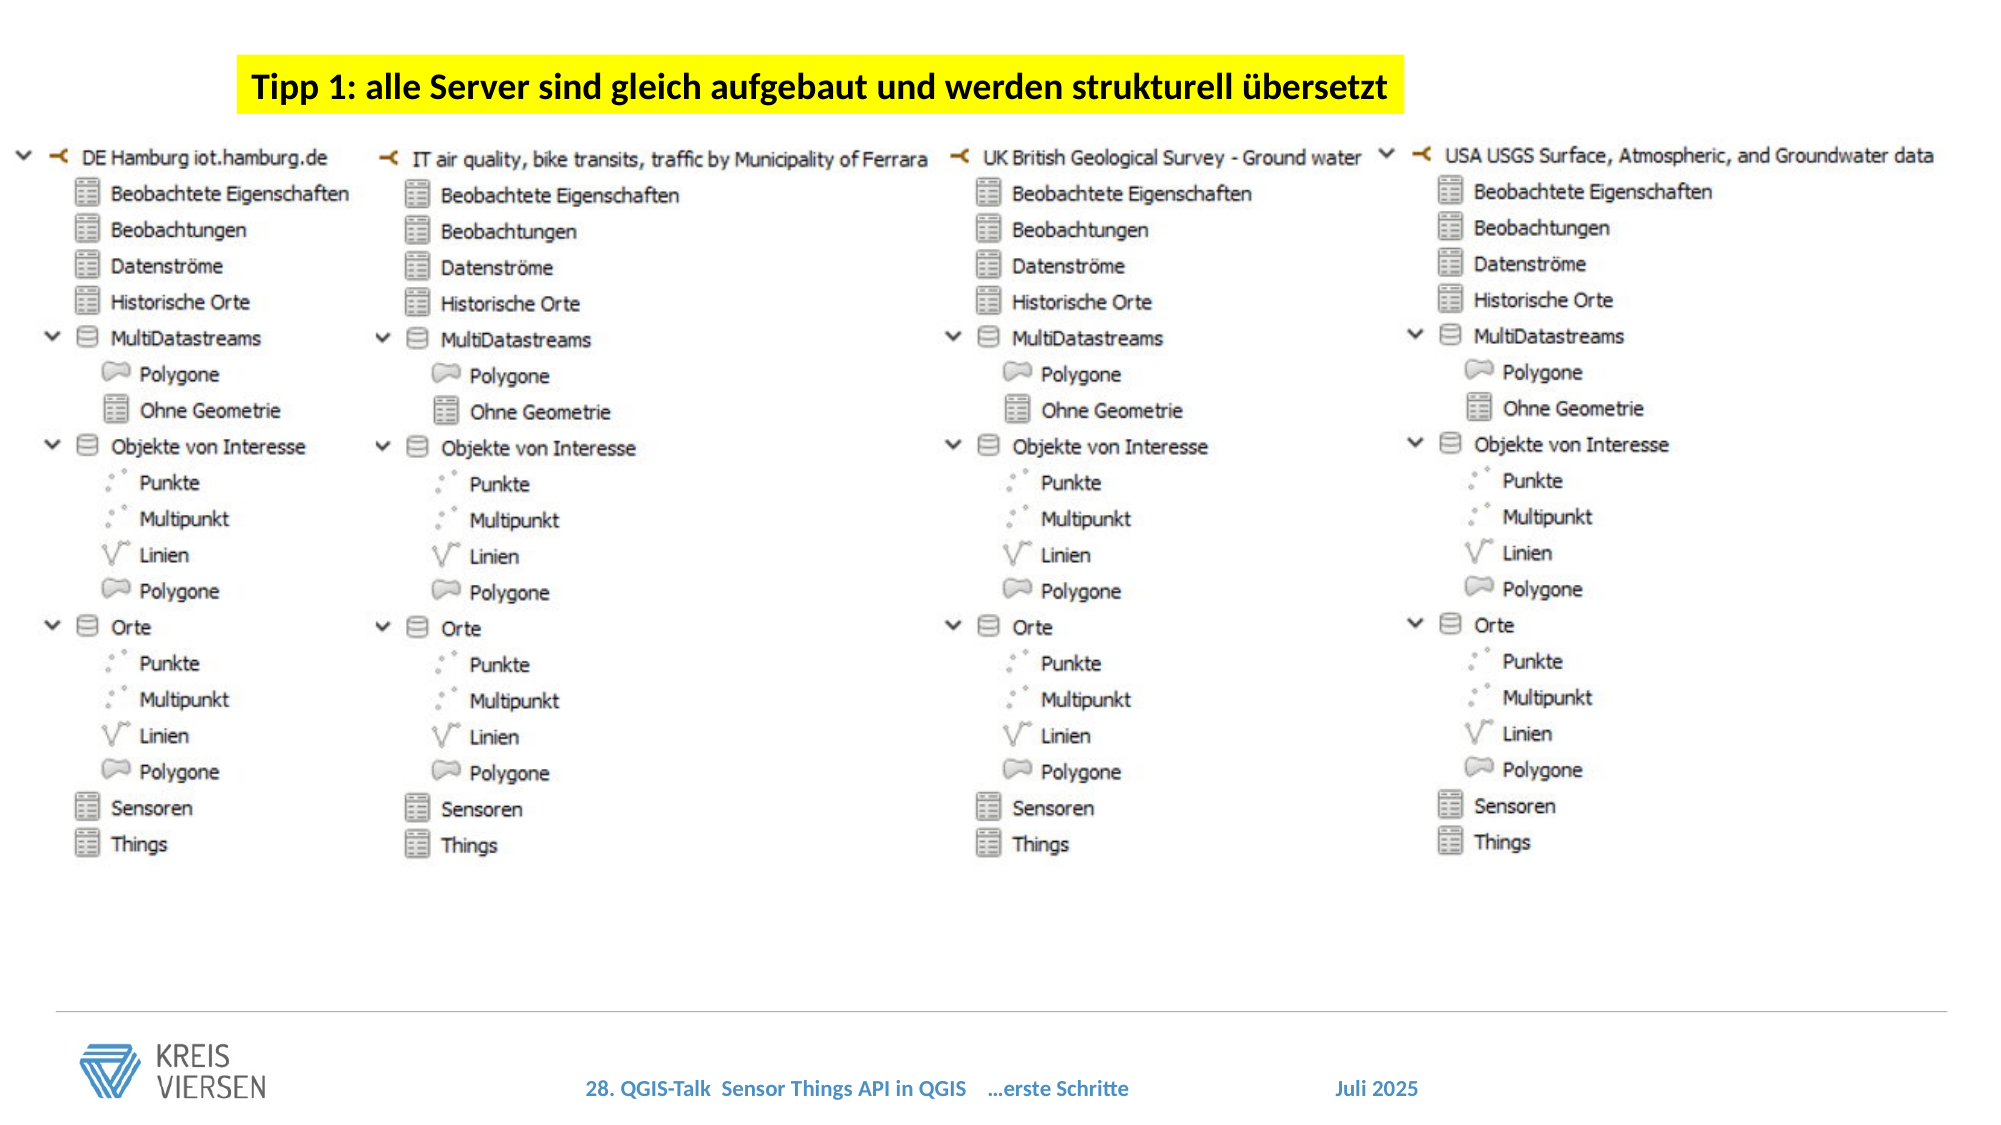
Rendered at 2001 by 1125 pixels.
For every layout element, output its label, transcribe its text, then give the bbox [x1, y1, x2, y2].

picture [1, 136, 1997, 882]
text_box Tipp 1: alle Server sind gleich aufgebaut und werden strukturell übersetzt [236, 54, 1405, 115]
picture [0, 1010, 2001, 1125]
footer 28. QGIS-Talk Sensor Things API in QGIS …erste Schritte Juli 2025 [480, 1057, 1524, 1118]
